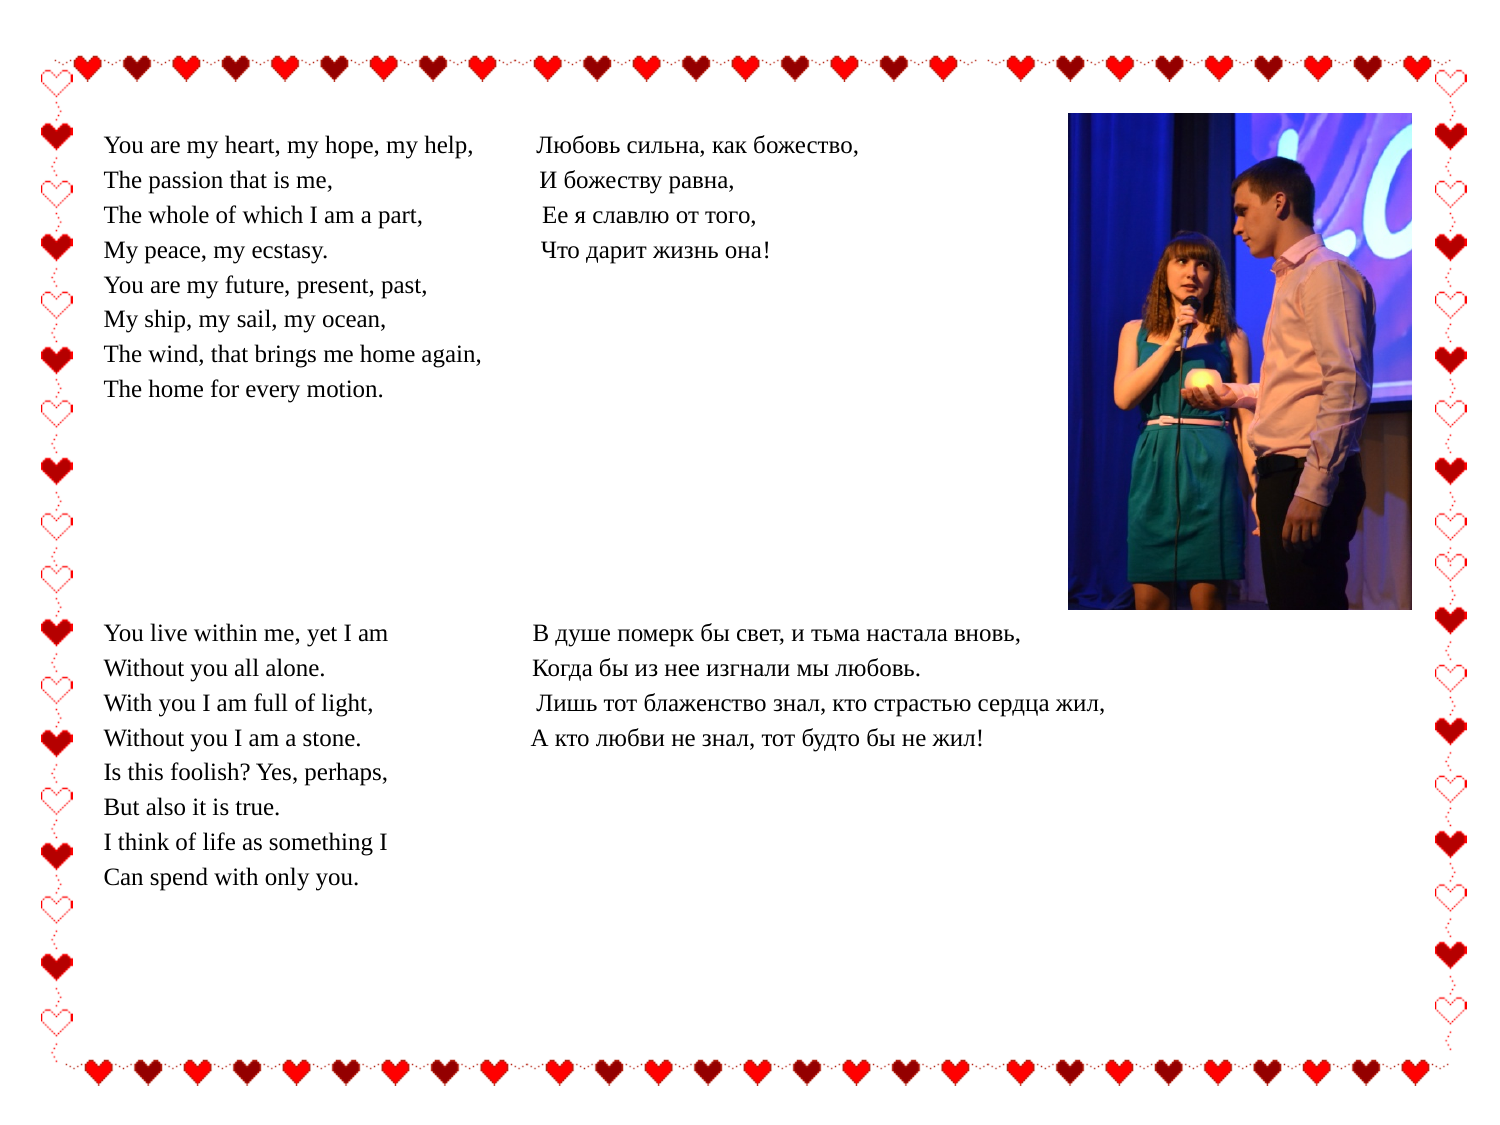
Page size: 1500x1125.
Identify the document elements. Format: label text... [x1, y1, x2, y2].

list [1434, 575, 1468, 1053]
list You are my heart, my hope, my help, Любовь сильна, как божество, The passion that is me, И божеству равна, The whole of which I am a part, Ее я славлю от того, My peace, my ecstasy. Что дарит жизнь она! You are my future, present, past, My ship, my sail, my ocean, The wind, that brings me home again, The home for every motion. You live within me, yet I am В душе померк бы свет, и тьма настала вновь, Without you all alone. Когда бы из нее изгнали мы любовь. With you I am full of light, Лишь тот блаженство знал, кто страстью сердца жил, Without you I am a stone. А кто любви не знал, тот будто бы не жил! Is this foolish? Yes, perhaps, But also it is true. I think of life as something I Can spend with only you. [88, 90, 1429, 1035]
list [985, 54, 1453, 82]
picture [1068, 113, 1412, 610]
picture [1434, 66, 1468, 569]
text_box [79, 113, 1400, 729]
picture [513, 54, 979, 82]
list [52, 54, 511, 82]
picture [40, 66, 1452, 1086]
